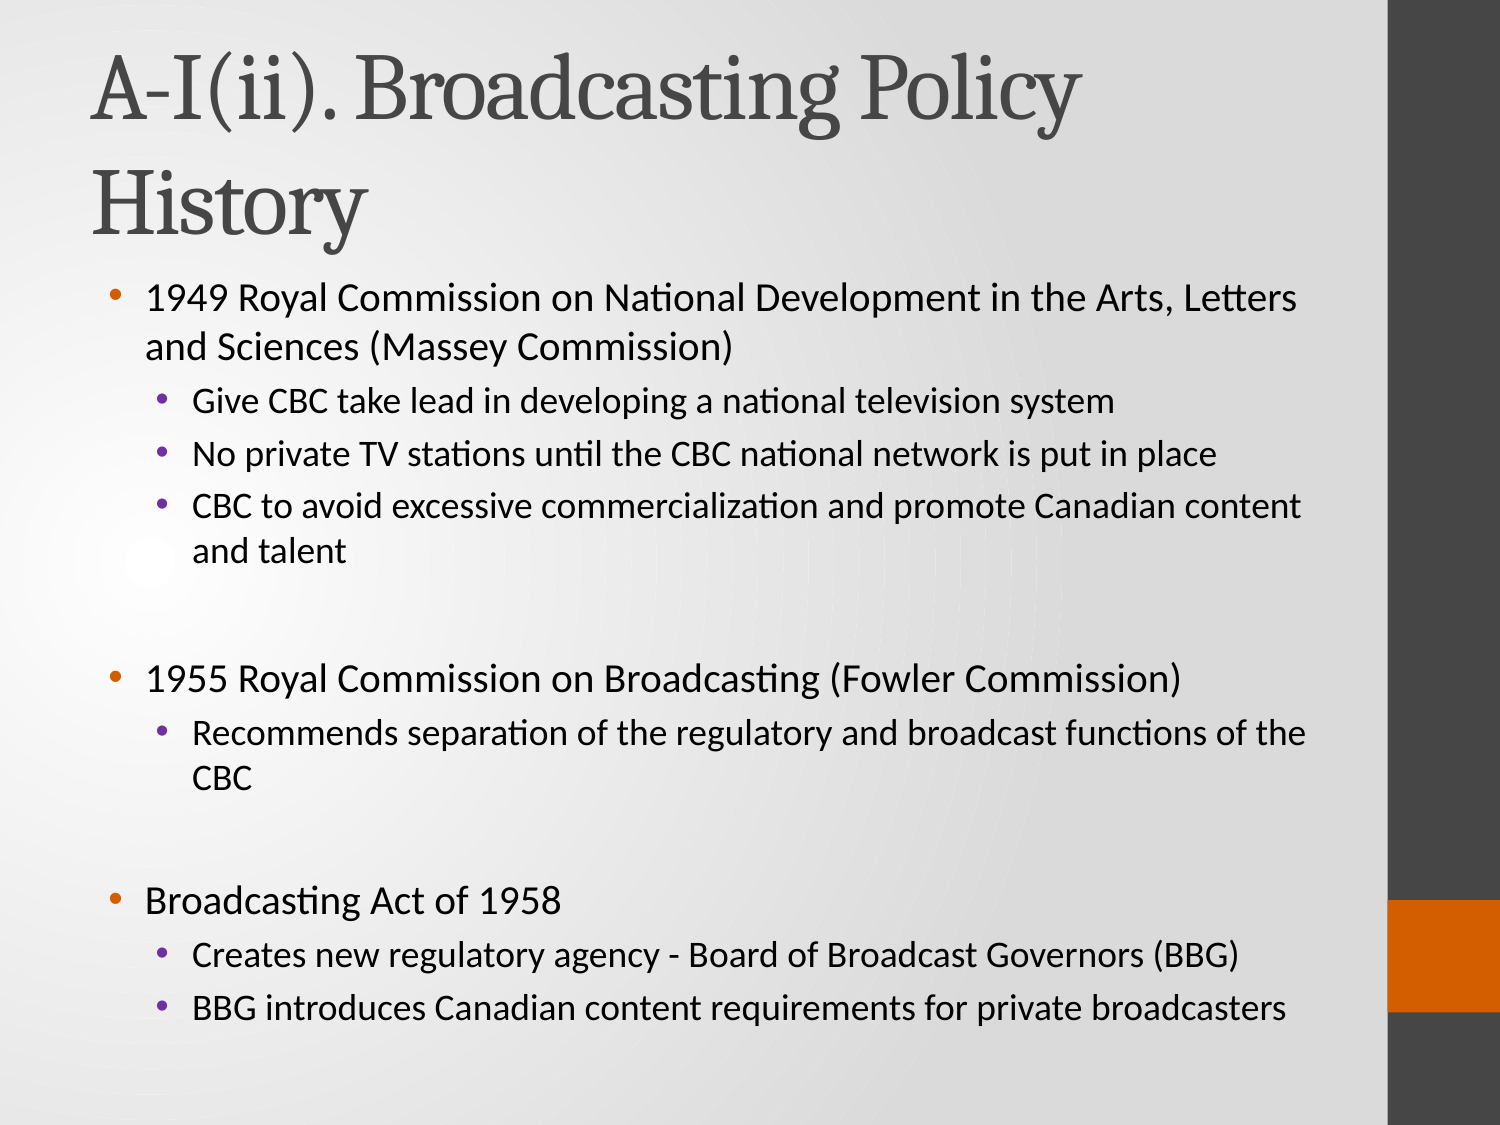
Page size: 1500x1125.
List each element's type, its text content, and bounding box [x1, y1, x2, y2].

title A-I(ii). Broadcasting Policy History [75, 45, 1325, 233]
list 1949 Royal Commission on National Development in the Arts, Letters and Sciences (Massey Commission) Give CBC take lead in developing a national television system No private TV stations until the CBC national network is put in place CBC to avoid excessive commercialization and promote Canadian content and talent 1955 Royal Commission on Broadcasting (Fowler Commission) Recommends separation of the regulatory and broadcast functions of the CBC Broadcasting Act of 1958 Creates new regulatory agency - Board of Broadcast Governors (BBG) BBG introduces Canadian content requirements for private broadcasters [75, 262, 1325, 1050]
